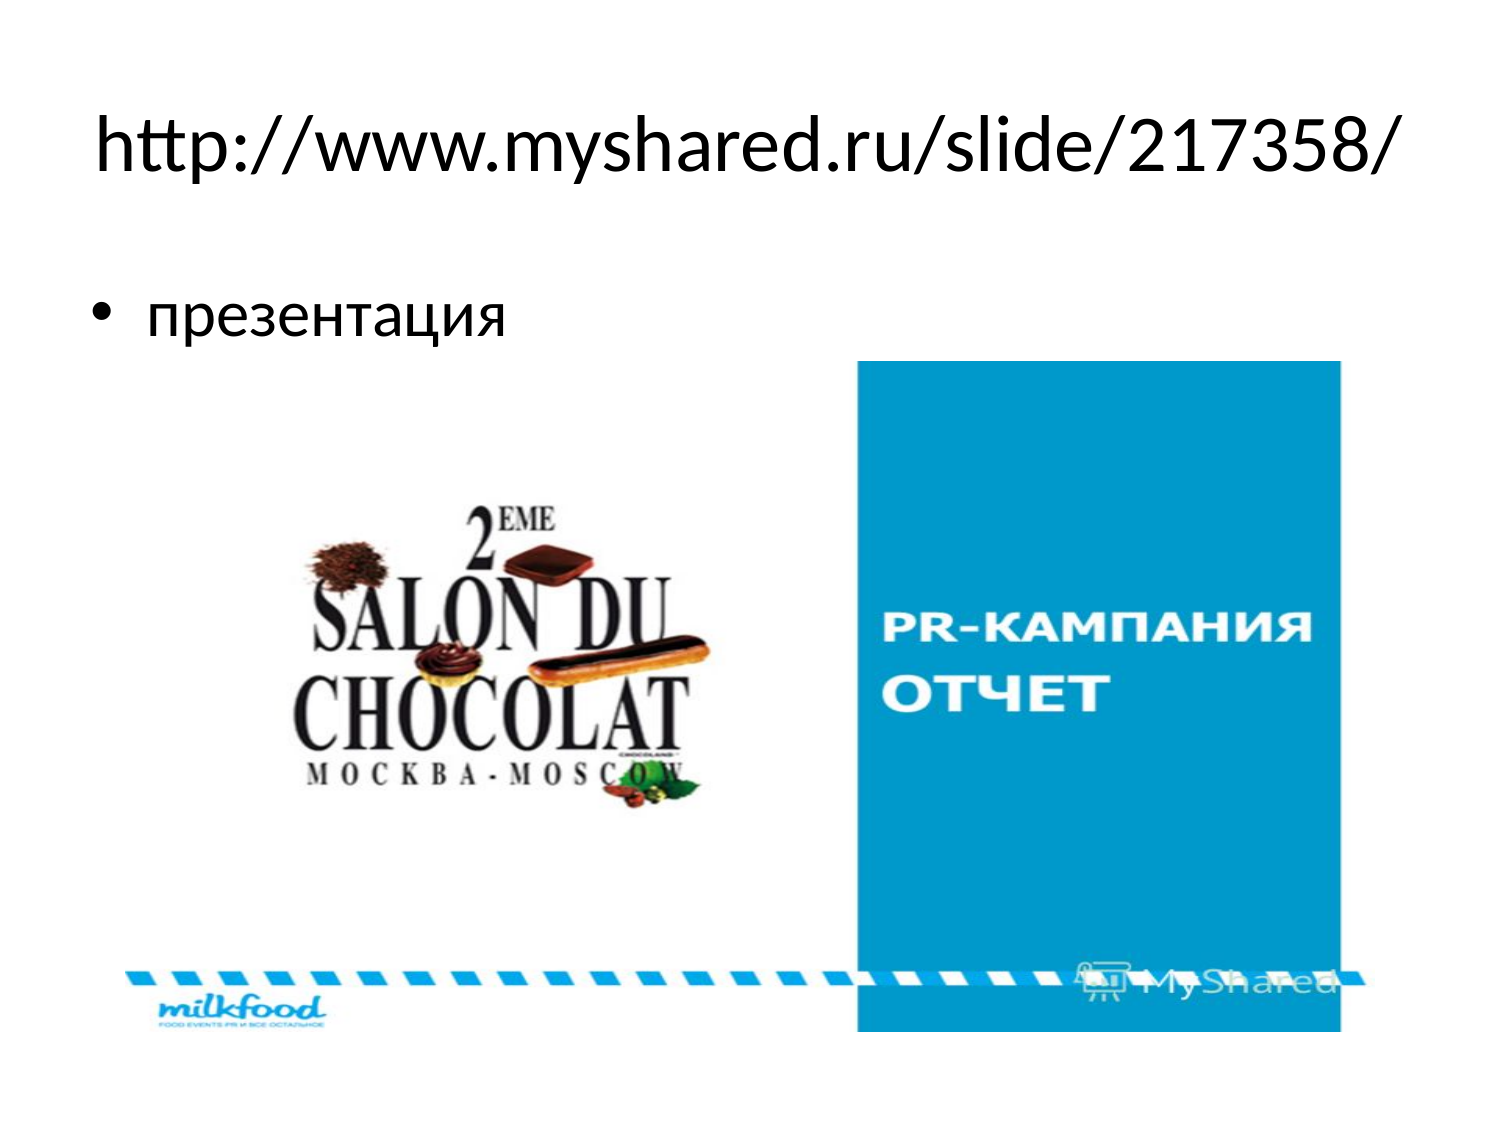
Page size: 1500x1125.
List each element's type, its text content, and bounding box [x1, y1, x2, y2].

picture [984, 612, 1108, 643]
picture [891, 971, 922, 986]
picture [959, 625, 980, 633]
picture [1111, 612, 1148, 643]
picture [1252, 361, 1376, 1032]
picture [1073, 961, 1202, 1002]
picture [1151, 612, 1229, 644]
picture [1203, 969, 1249, 994]
list презентация [75, 262, 1425, 1005]
picture [1033, 971, 1063, 986]
picture [933, 674, 1022, 714]
picture [882, 674, 932, 714]
picture [124, 361, 876, 1032]
picture [986, 971, 1016, 986]
picture [938, 971, 969, 986]
picture [1029, 674, 1111, 714]
picture [883, 612, 958, 643]
title http://www.myshared.ru/slide/217358/ [75, 45, 1425, 233]
picture [1234, 612, 1313, 643]
